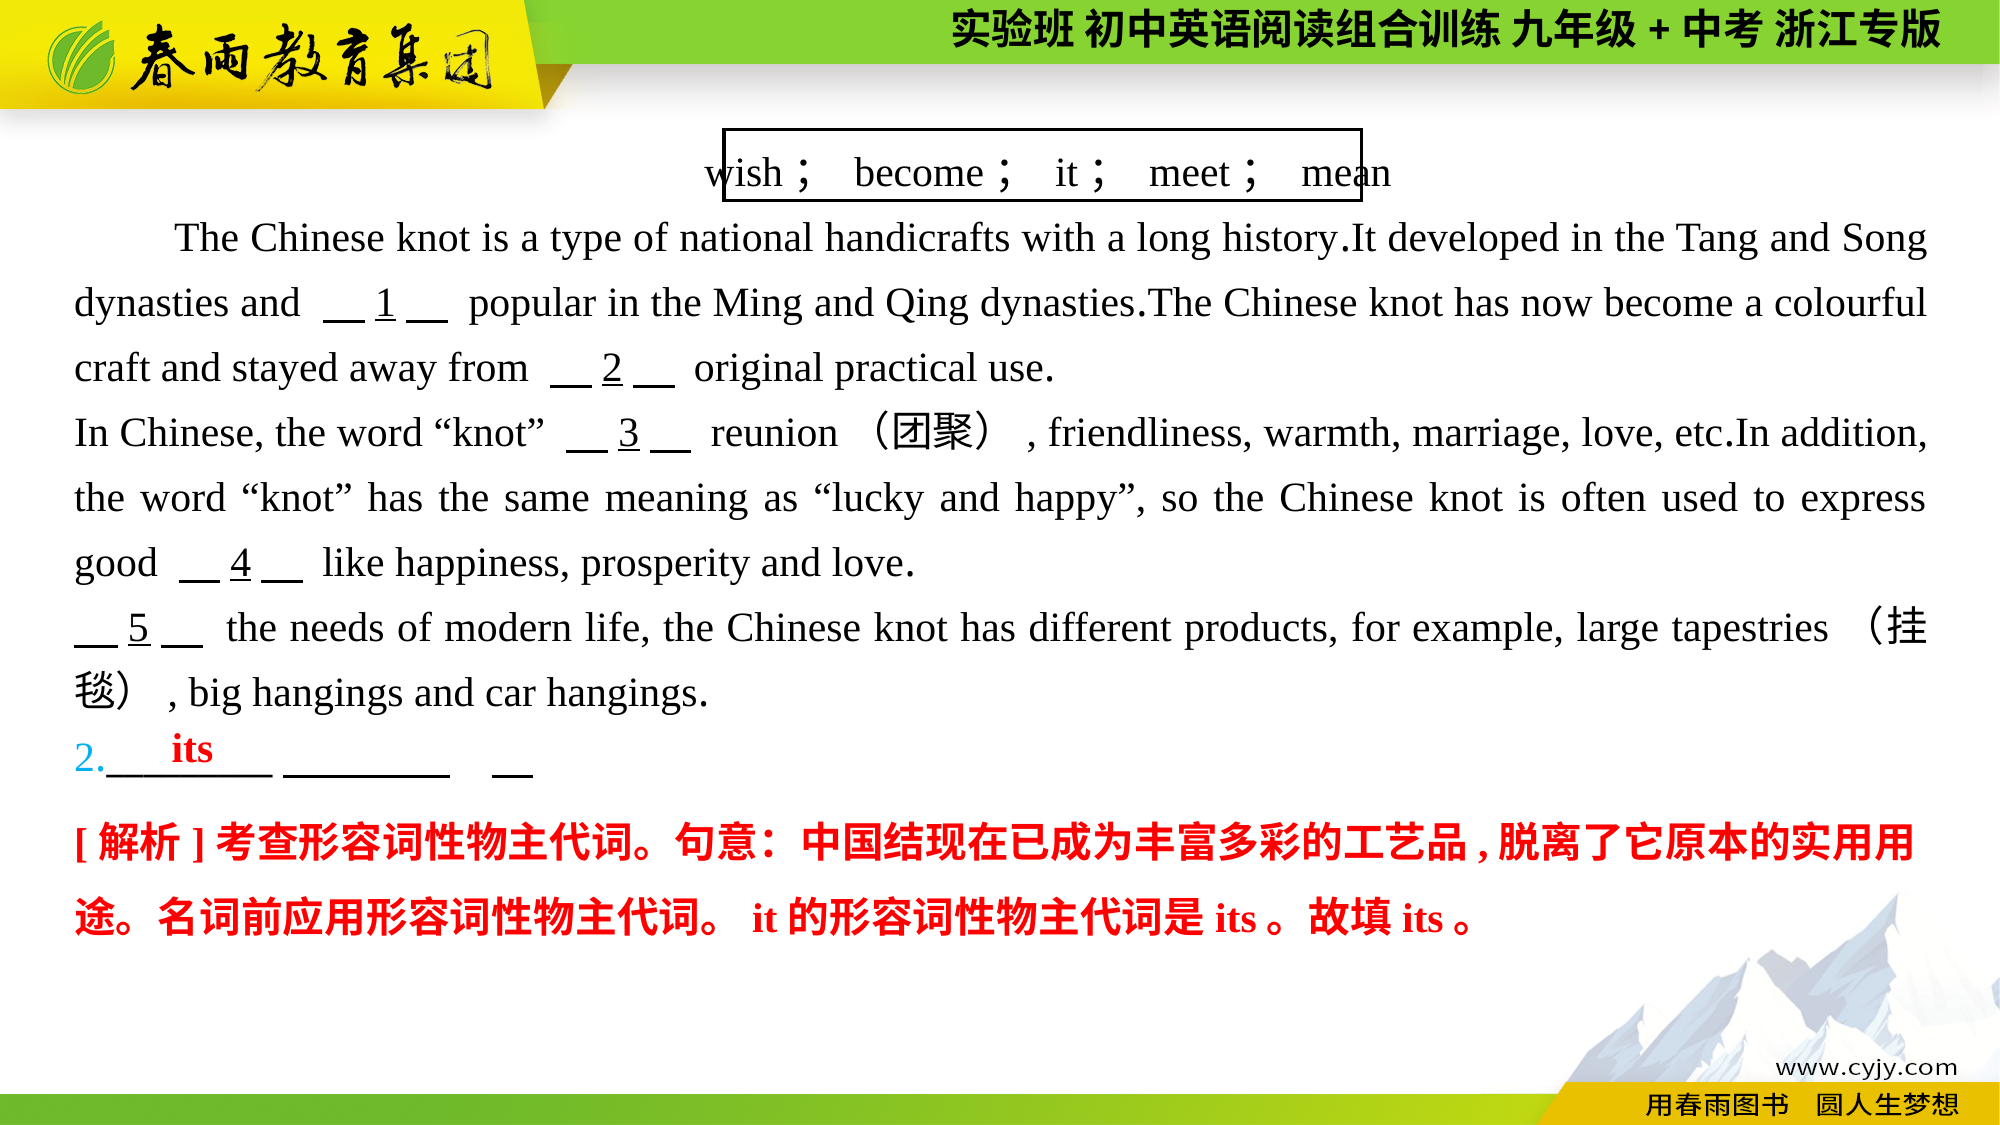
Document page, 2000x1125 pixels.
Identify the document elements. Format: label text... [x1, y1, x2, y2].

text_box [723, 129, 1362, 201]
picture [0, 0, 2000, 1125]
text_box its [156, 713, 229, 779]
text_box [解析]考查形容词性物主代词。句意：中国结现在已成为丰富多彩的工艺品,脱离了它原本的实用用 途。名词前应用形容词性物主代词。it的形容词性物主代词是its。故填its。 [59, 783, 1944, 949]
list wish； become； it； meet； mean The Chinese knot is a type of national handicrafts with a long history.It developed in the Tang and Song dynasties and 1 popular in the Ming and Qing dynasties.The Chinese knot has now become a colourful craft and stayed away from 2 original practical use. In Chinese, the word “knot” 3 reunion（团聚）, friendliness, warmth, marriage, love, etc.In addition, the word “knot” has the same meaning as “lucky and happy”, so the Chinese knot is often used to express good 4 like happiness, prosperity and love. 5 the needs of modern life, the Chinese knot has different products, for example, large tapestries（挂毯）, big hangings and car hangings. 2._________ [59, 122, 1944, 783]
